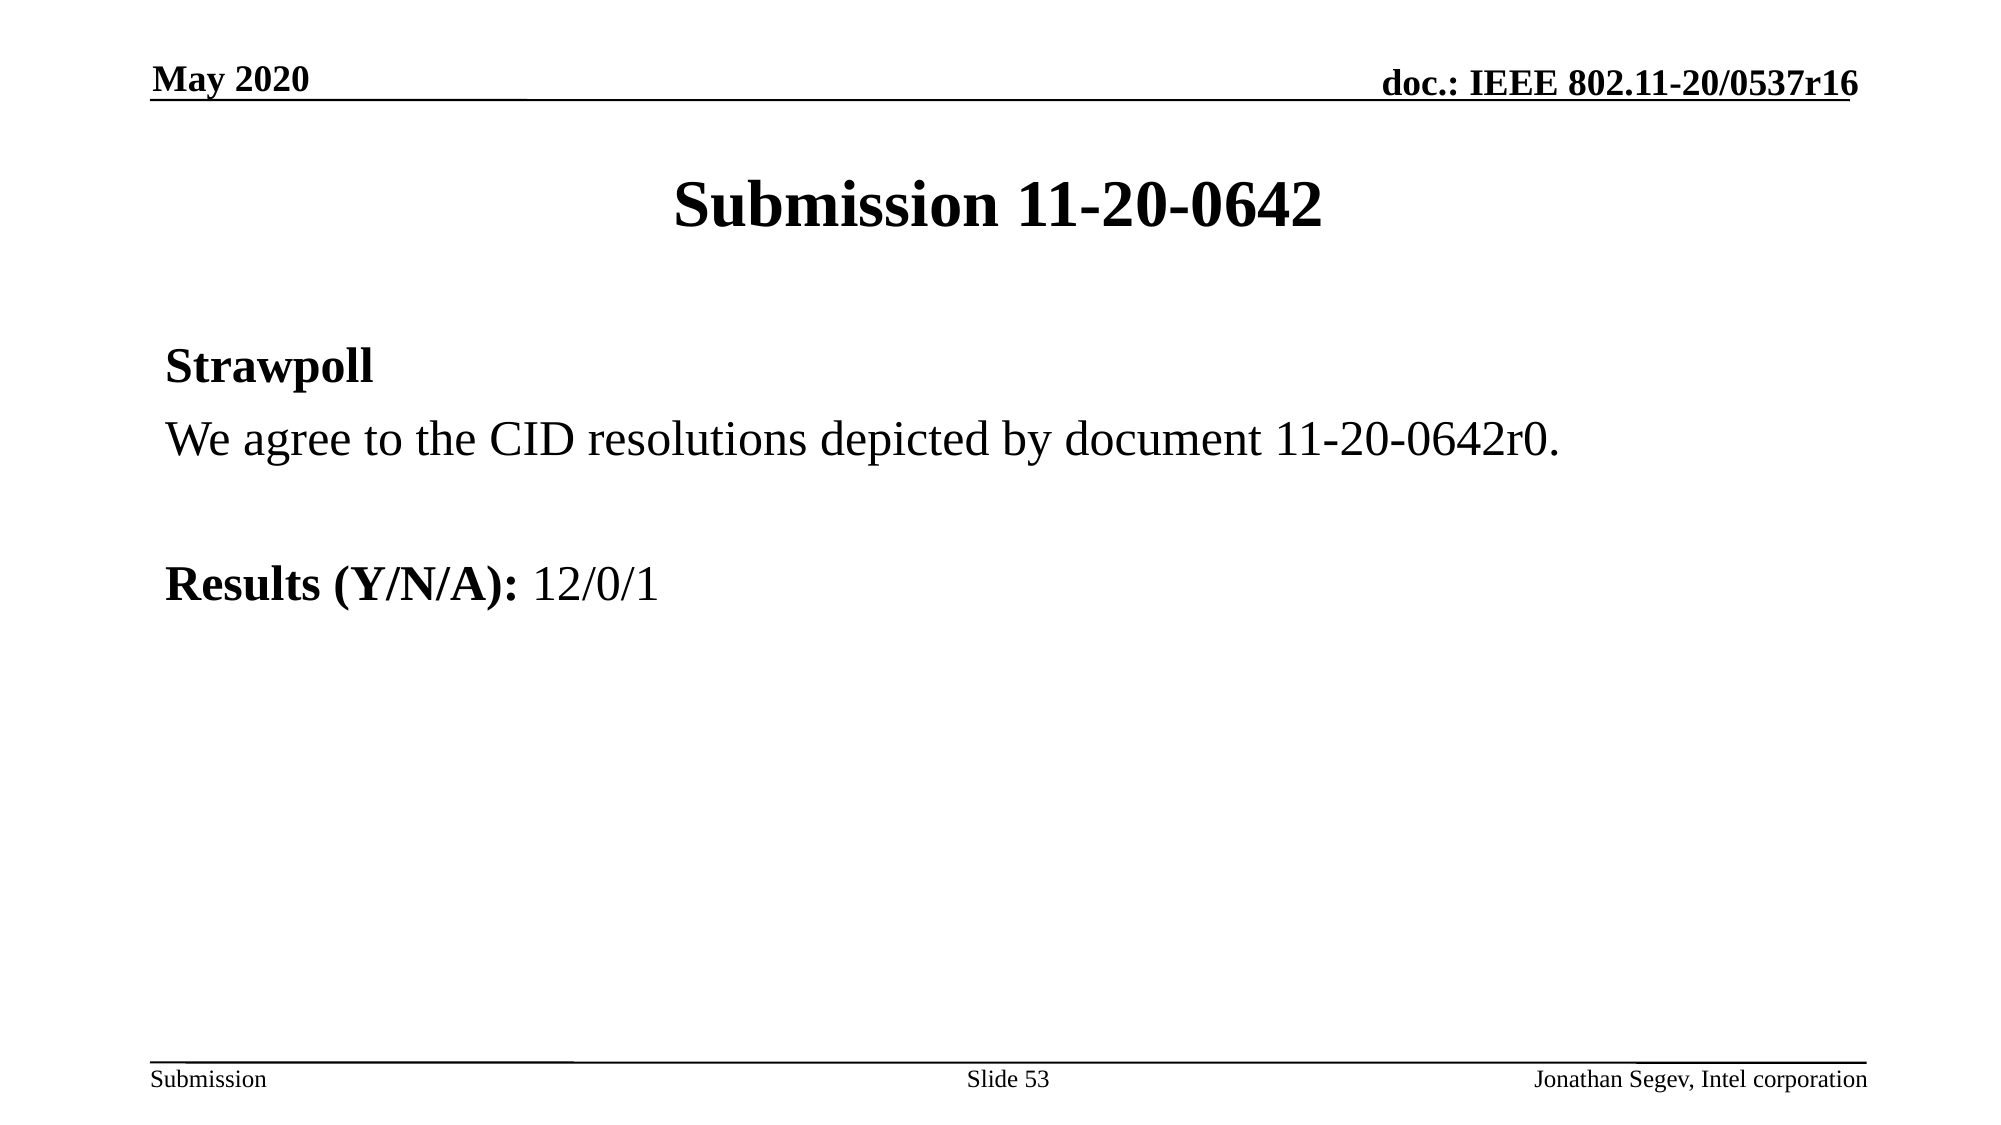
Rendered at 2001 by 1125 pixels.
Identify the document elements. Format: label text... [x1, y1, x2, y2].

title Submission 11-20-0642 [149, 112, 1850, 288]
list Strawpoll We agree to the CID resolutions depicted by document 11-20-0642r0. Results (Y/N/A): 12/0/1 [149, 324, 1850, 1000]
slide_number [152, 54, 563, 100]
footer Jonathan Segev, Intel corporation [1171, 1061, 1869, 1093]
slide_number Slide 53 [950, 1061, 1067, 1123]
